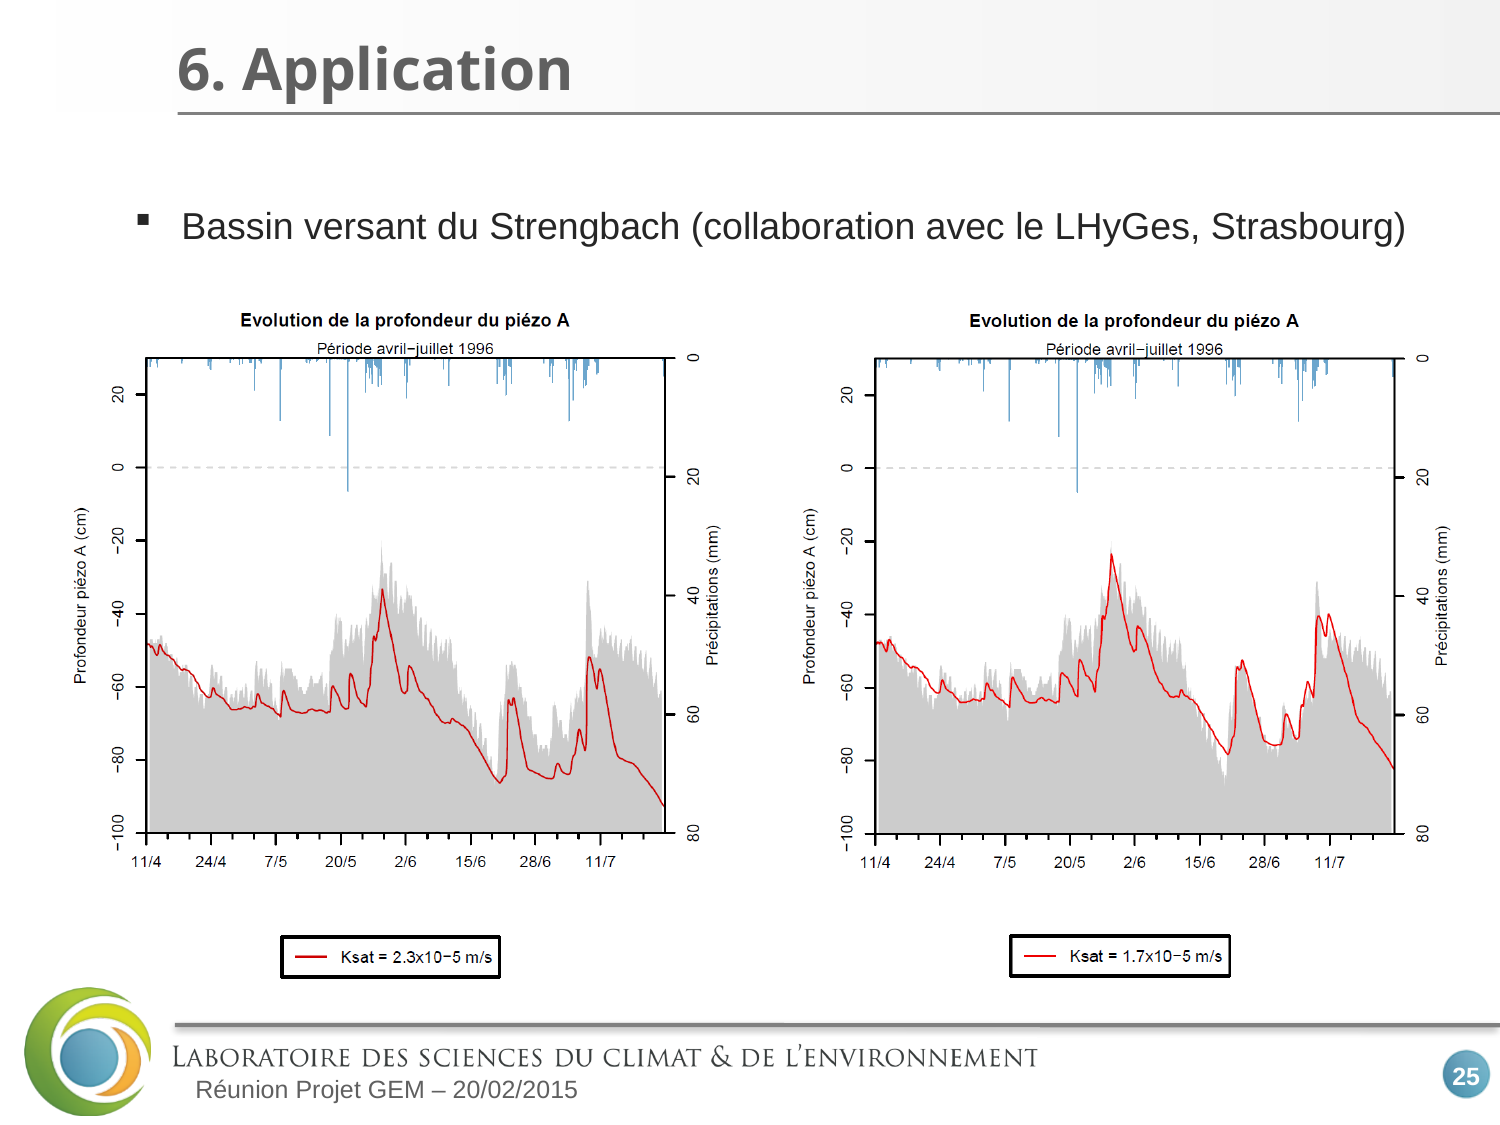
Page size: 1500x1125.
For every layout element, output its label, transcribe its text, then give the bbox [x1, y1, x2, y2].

title 6. Application [162, 24, 1403, 85]
list Bassin versant du Strengbach (collaboration avec le LHyGes, Strasbourg) [88, 195, 1471, 1012]
picture [24, 987, 151, 1116]
picture [1002, 928, 1240, 983]
picture [1438, 1046, 1500, 1109]
text_box Réunion Projet GEM – 20/02/2015 [180, 1058, 656, 1119]
picture [273, 928, 506, 984]
picture [52, 302, 727, 887]
picture [782, 302, 1459, 887]
